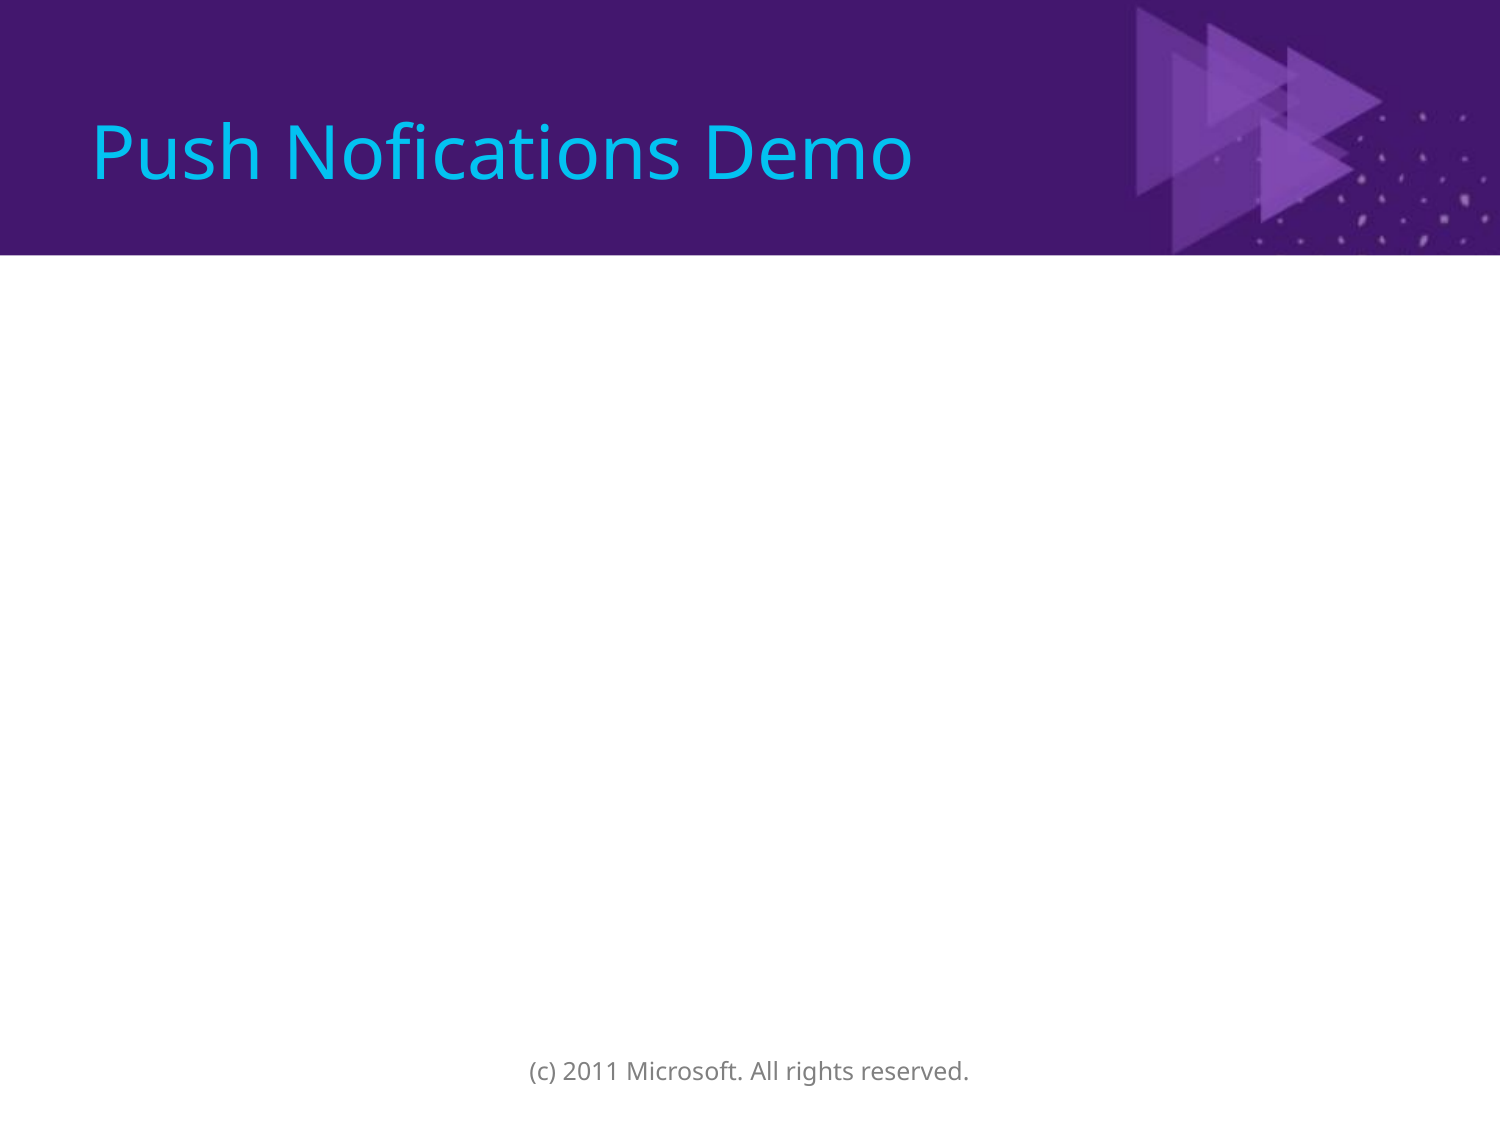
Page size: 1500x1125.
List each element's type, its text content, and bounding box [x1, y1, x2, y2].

picture [0, 0, 1500, 255]
title Push Nofications Demo [75, 56, 1425, 244]
footer (c) 2011 Microsoft. All rights reserved. [512, 1042, 988, 1103]
